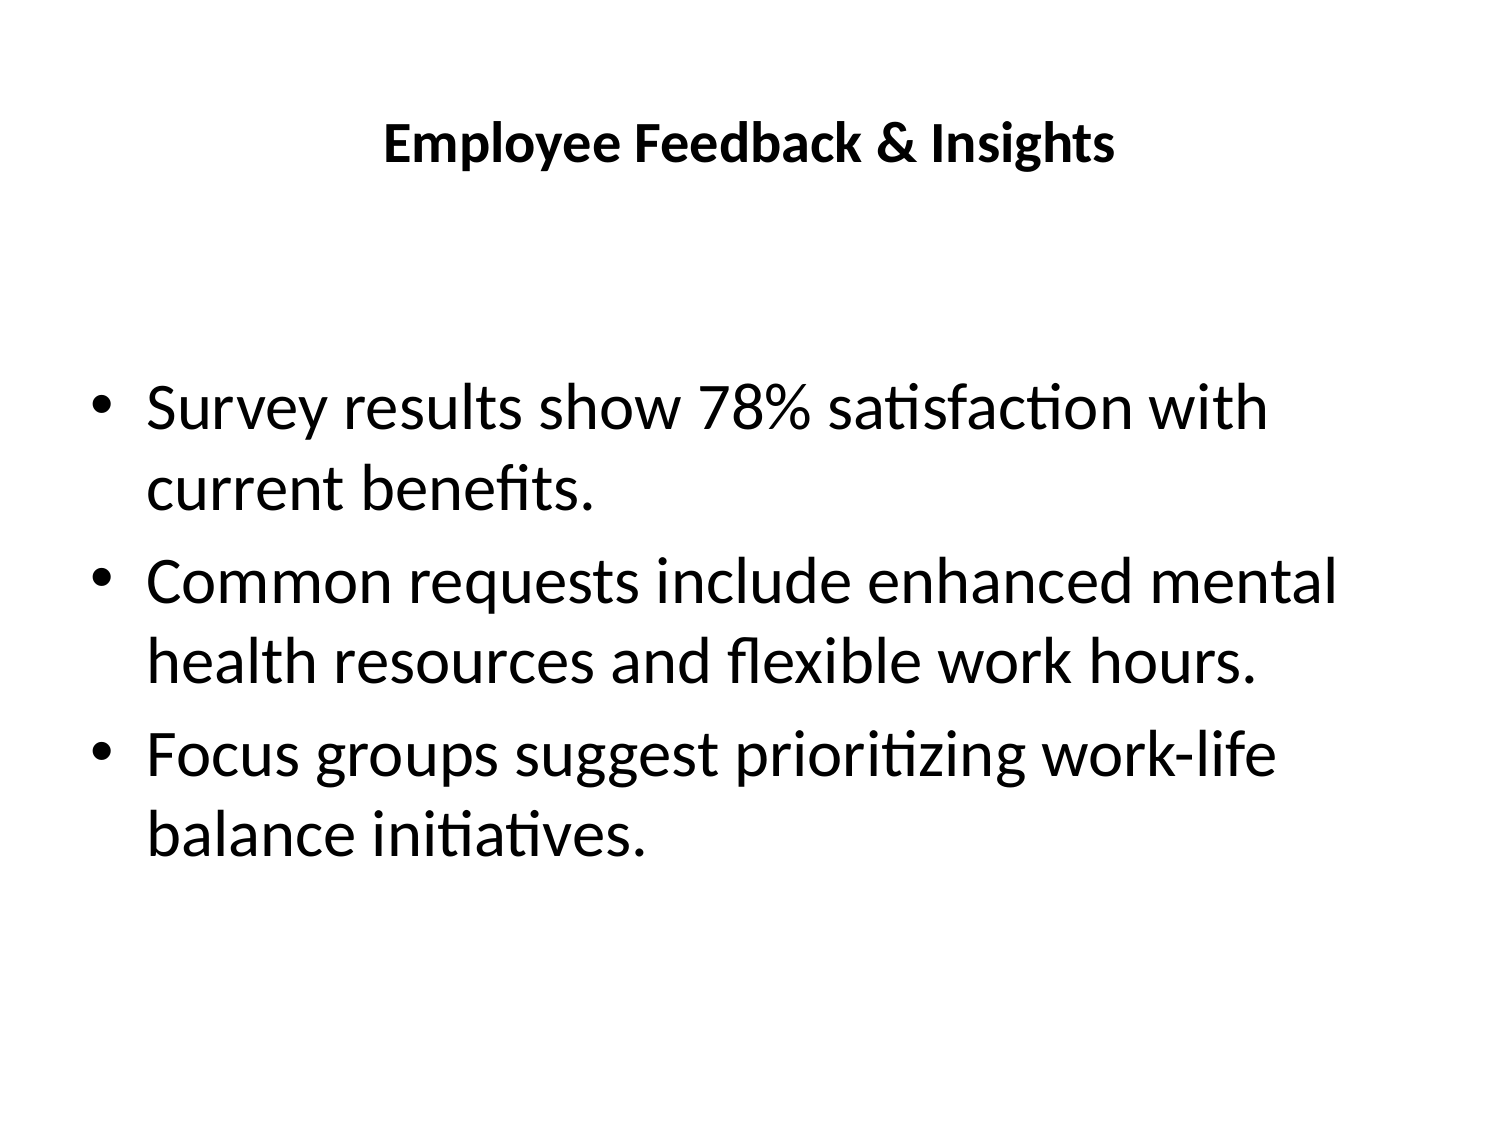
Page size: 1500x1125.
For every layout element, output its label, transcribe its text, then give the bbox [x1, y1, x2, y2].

list Survey results show 78% satisfaction with current benefits. Common requests include enhanced mental health resources and flexible work hours. Focus groups suggest prioritizing work-life balance initiatives. [75, 262, 1425, 1005]
title Employee Feedback & Insights [75, 45, 1425, 233]
